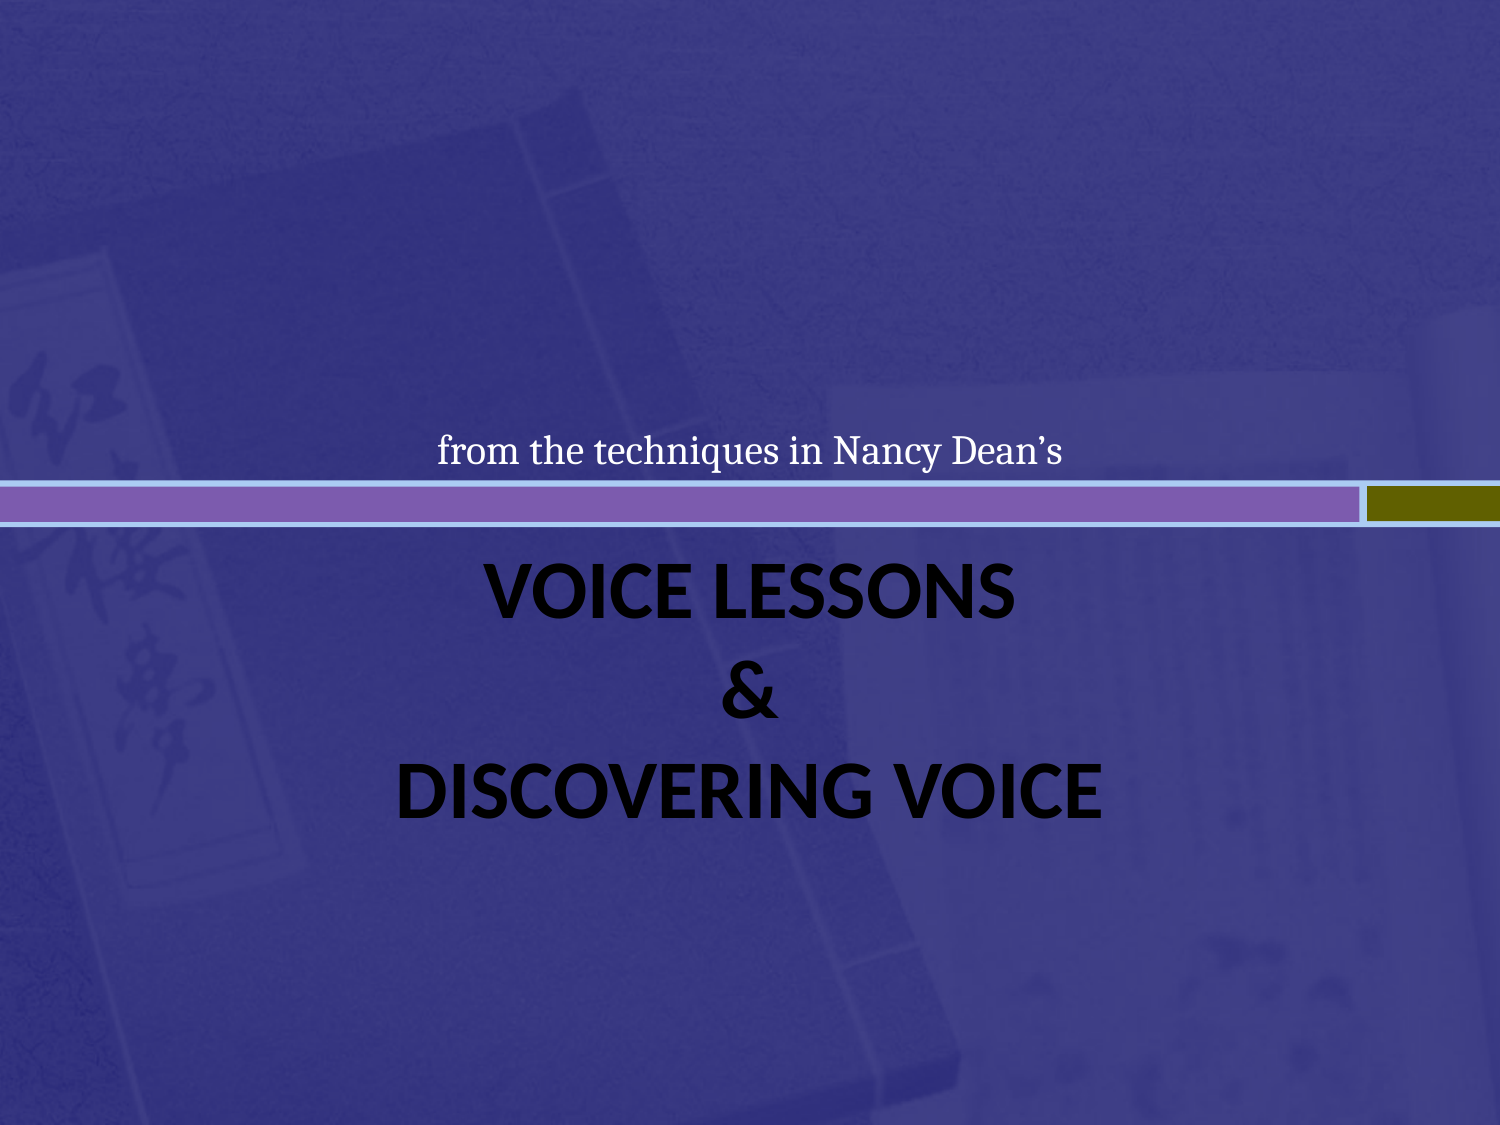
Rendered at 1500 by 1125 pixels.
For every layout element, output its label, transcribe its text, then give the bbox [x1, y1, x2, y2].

title VOICE LESSONS & DISCOVERING VOICE [112, 527, 1388, 863]
list from the techniques in Nancy Dean’s [225, 233, 1275, 480]
